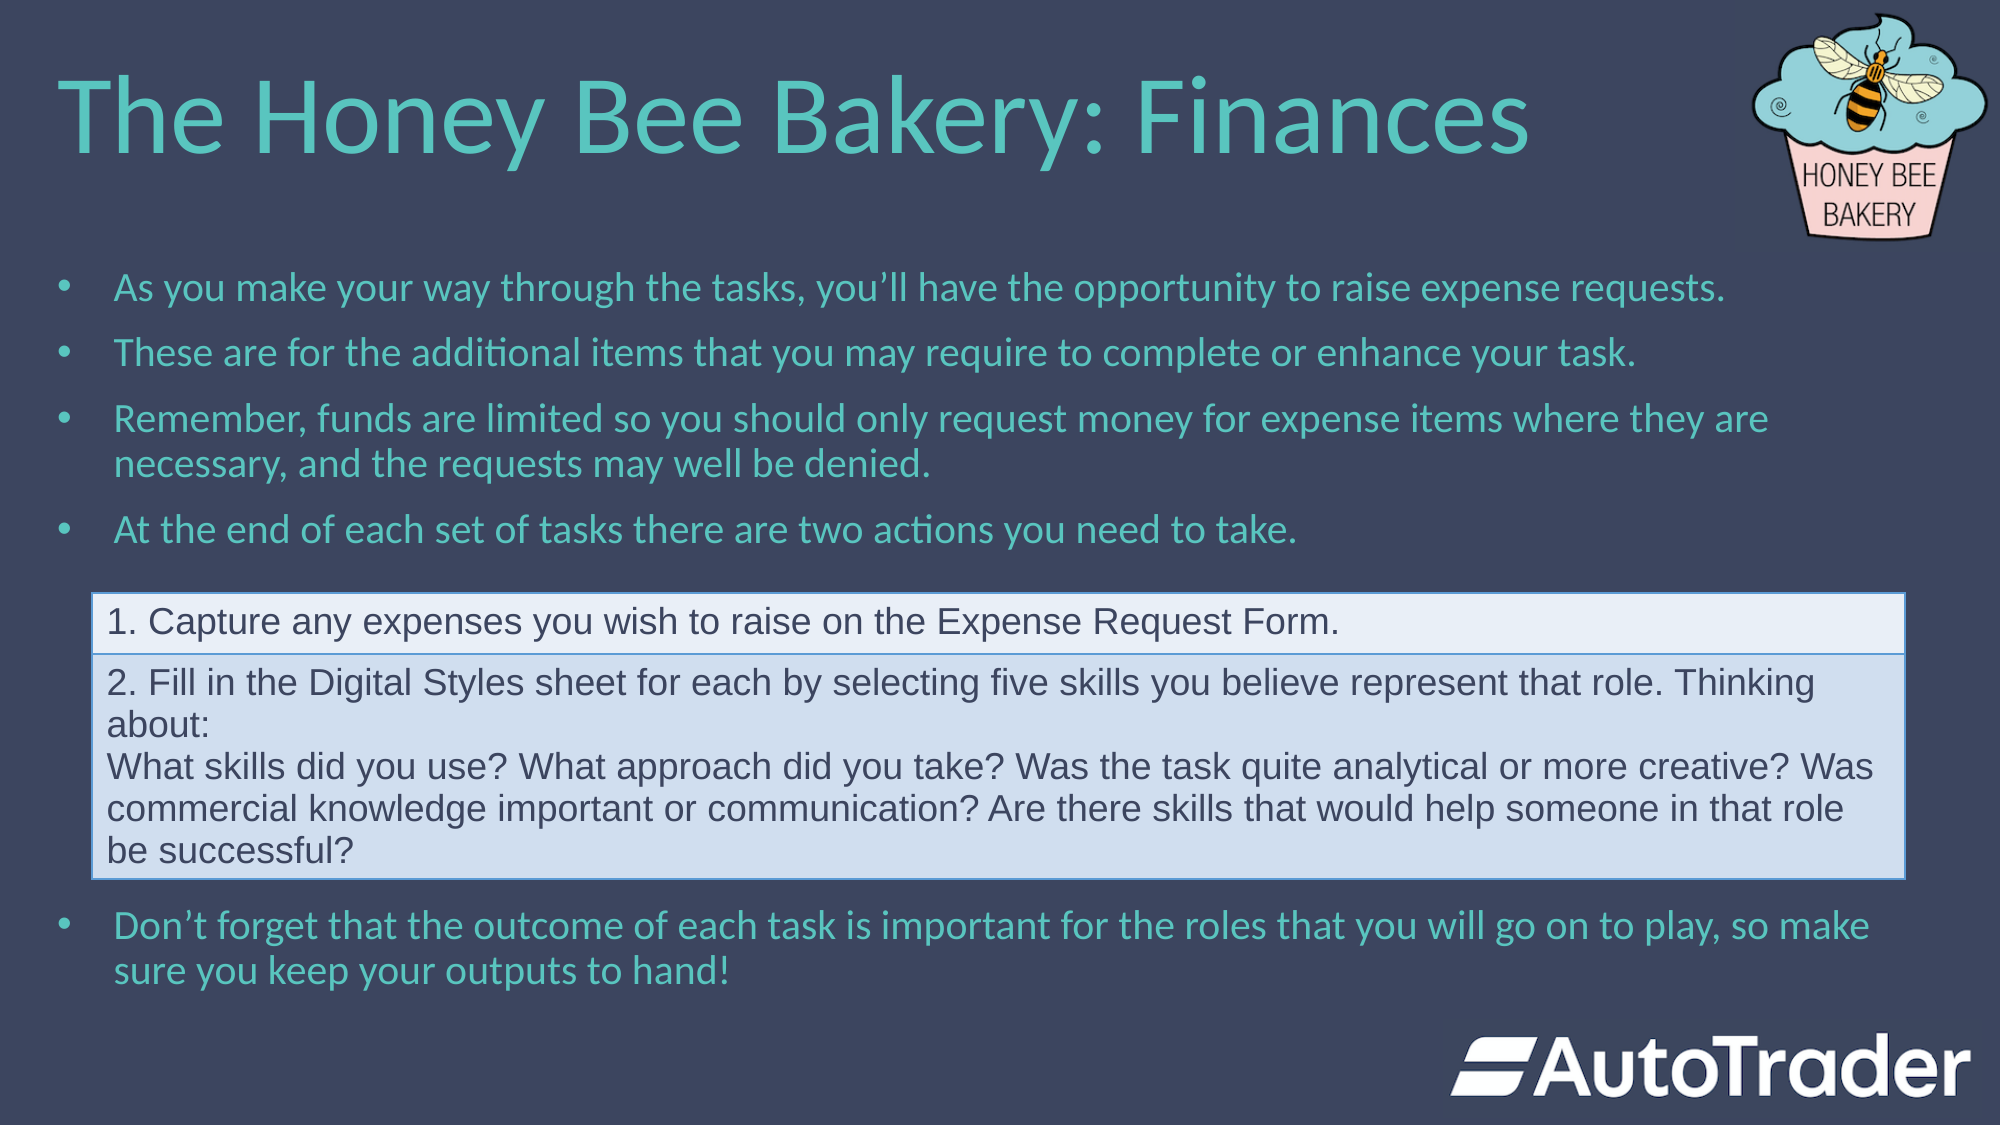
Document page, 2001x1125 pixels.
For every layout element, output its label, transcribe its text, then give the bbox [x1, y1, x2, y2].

table_header 1. Capture any expenses you wish to raise on the Expense Request Form. [93, 594, 1904, 653]
subtitle The Honey Bee Bakery: Finances As you make your way through the tasks, you’ll have the opportunity to raise expense requests. These are for the additional items that you may require to complete or enhance your task. Remember, funds are limited so you should only request money for expense items where they are necessary, and the requests may well be denied. At the end of each set of tasks there are two actions you need to take. Don’t forget that the outcome of each task is important for the roles that you will go on to play, so make sure you keep your outputs to hand! [42, 49, 1955, 1098]
picture [1443, 1019, 1982, 1118]
table_cell 2. Fill in the Digital Styles sheet for each by selecting five skills you believe represent that role. Thinking about: What skills did you use? What approach did you take? Was the task quite analytical or more creative? Was commercial knowledge important or communication? Are there skills that would help someone in that role be successful? [93, 655, 1904, 878]
picture [1735, 0, 2000, 253]
